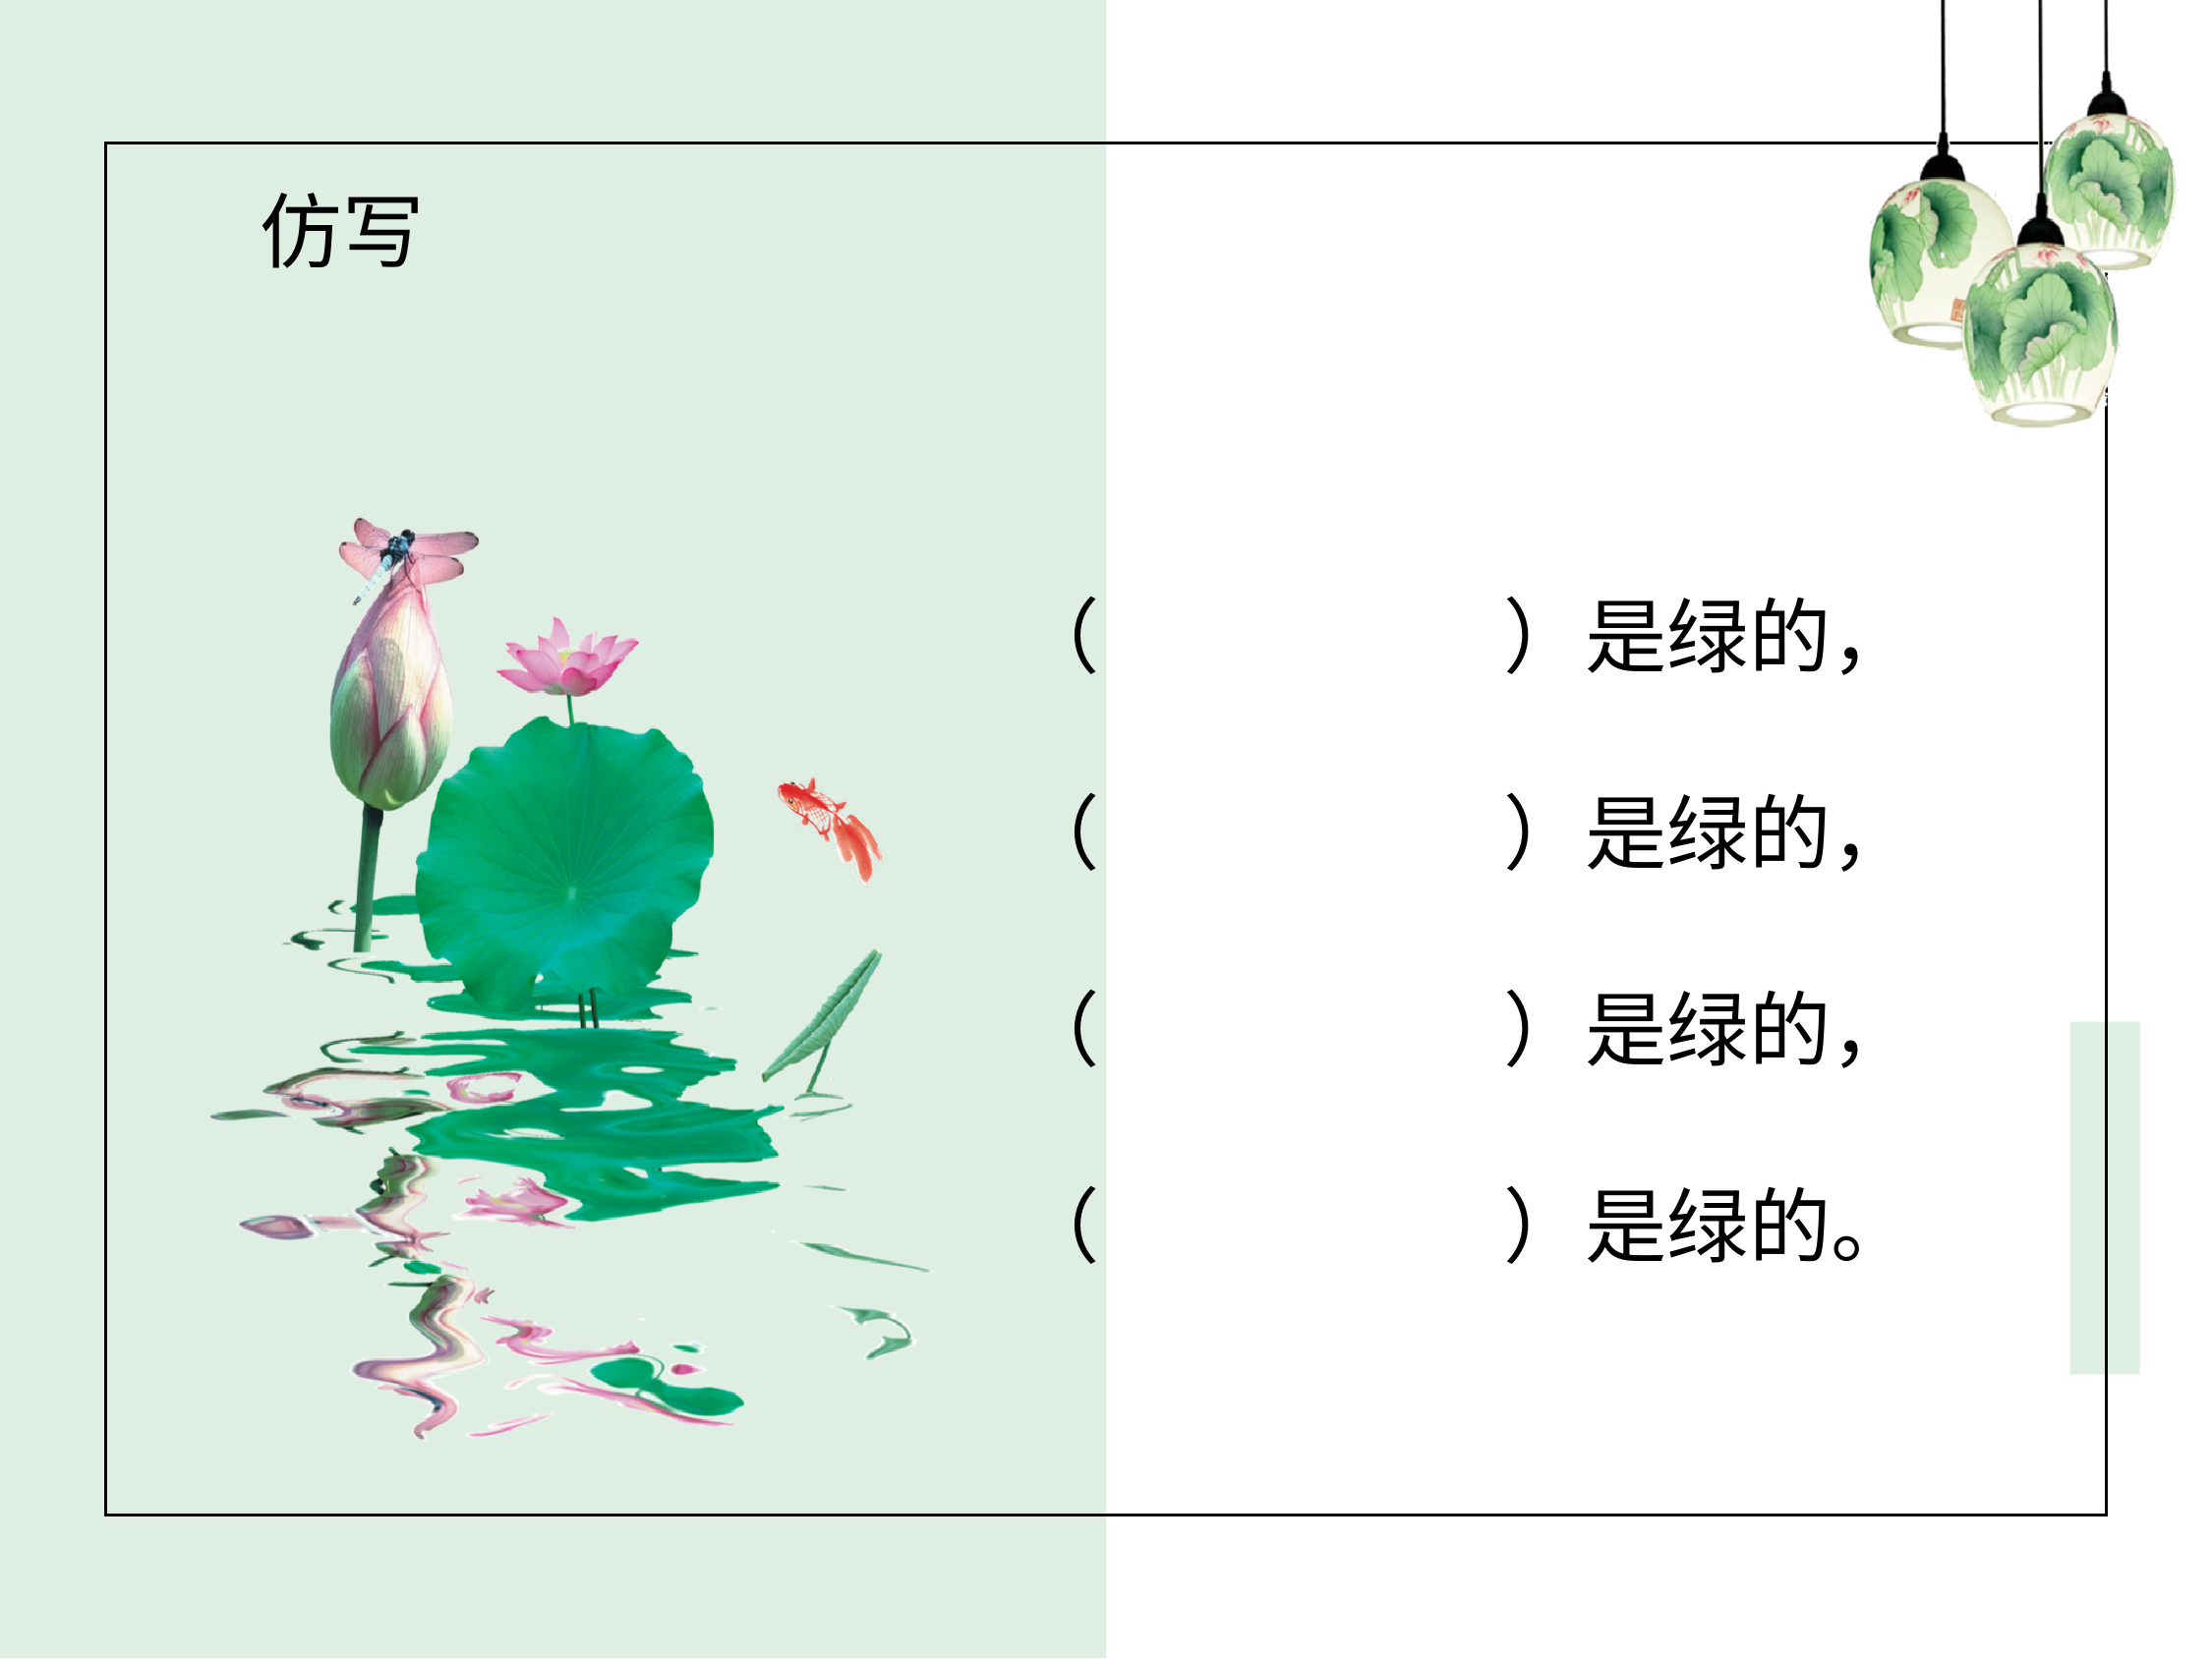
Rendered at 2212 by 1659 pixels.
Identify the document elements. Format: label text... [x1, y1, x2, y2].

picture [105, 456, 987, 1587]
picture [1866, 0, 2179, 434]
text_box 仿写 [246, 172, 758, 286]
text_box （ ）是绿的， （ ）是绿的， （ ）是绿的， （ ）是绿的。 [1004, 577, 2028, 1477]
